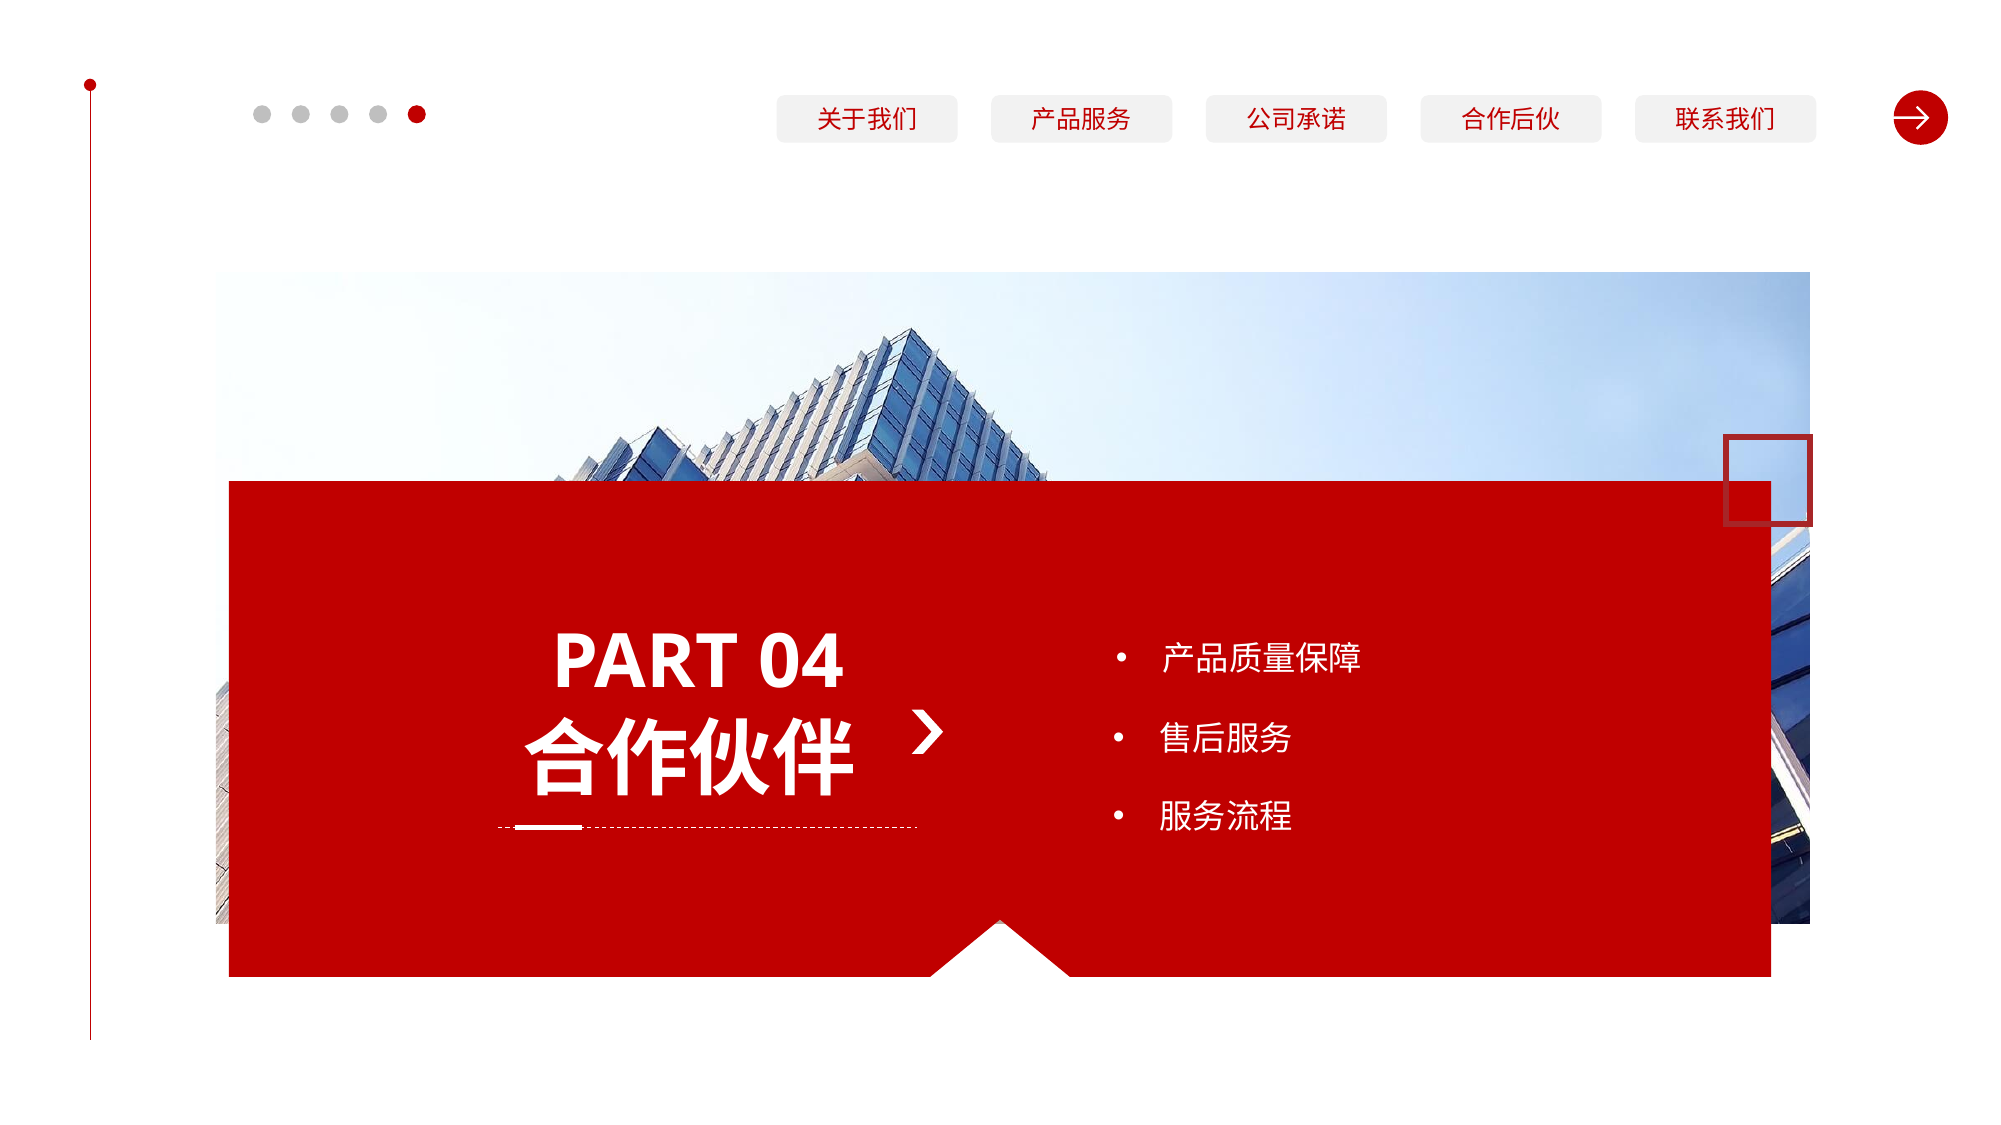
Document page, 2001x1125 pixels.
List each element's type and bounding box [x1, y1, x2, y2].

text_box [505, 605, 873, 814]
text_box [1003, 924, 1773, 978]
picture [215, 272, 1810, 924]
text_box [776, 95, 1817, 143]
text_box [330, 27, 349, 201]
text_box [1096, 630, 1379, 844]
text_box [1893, 90, 1949, 145]
text_box [227, 924, 997, 978]
